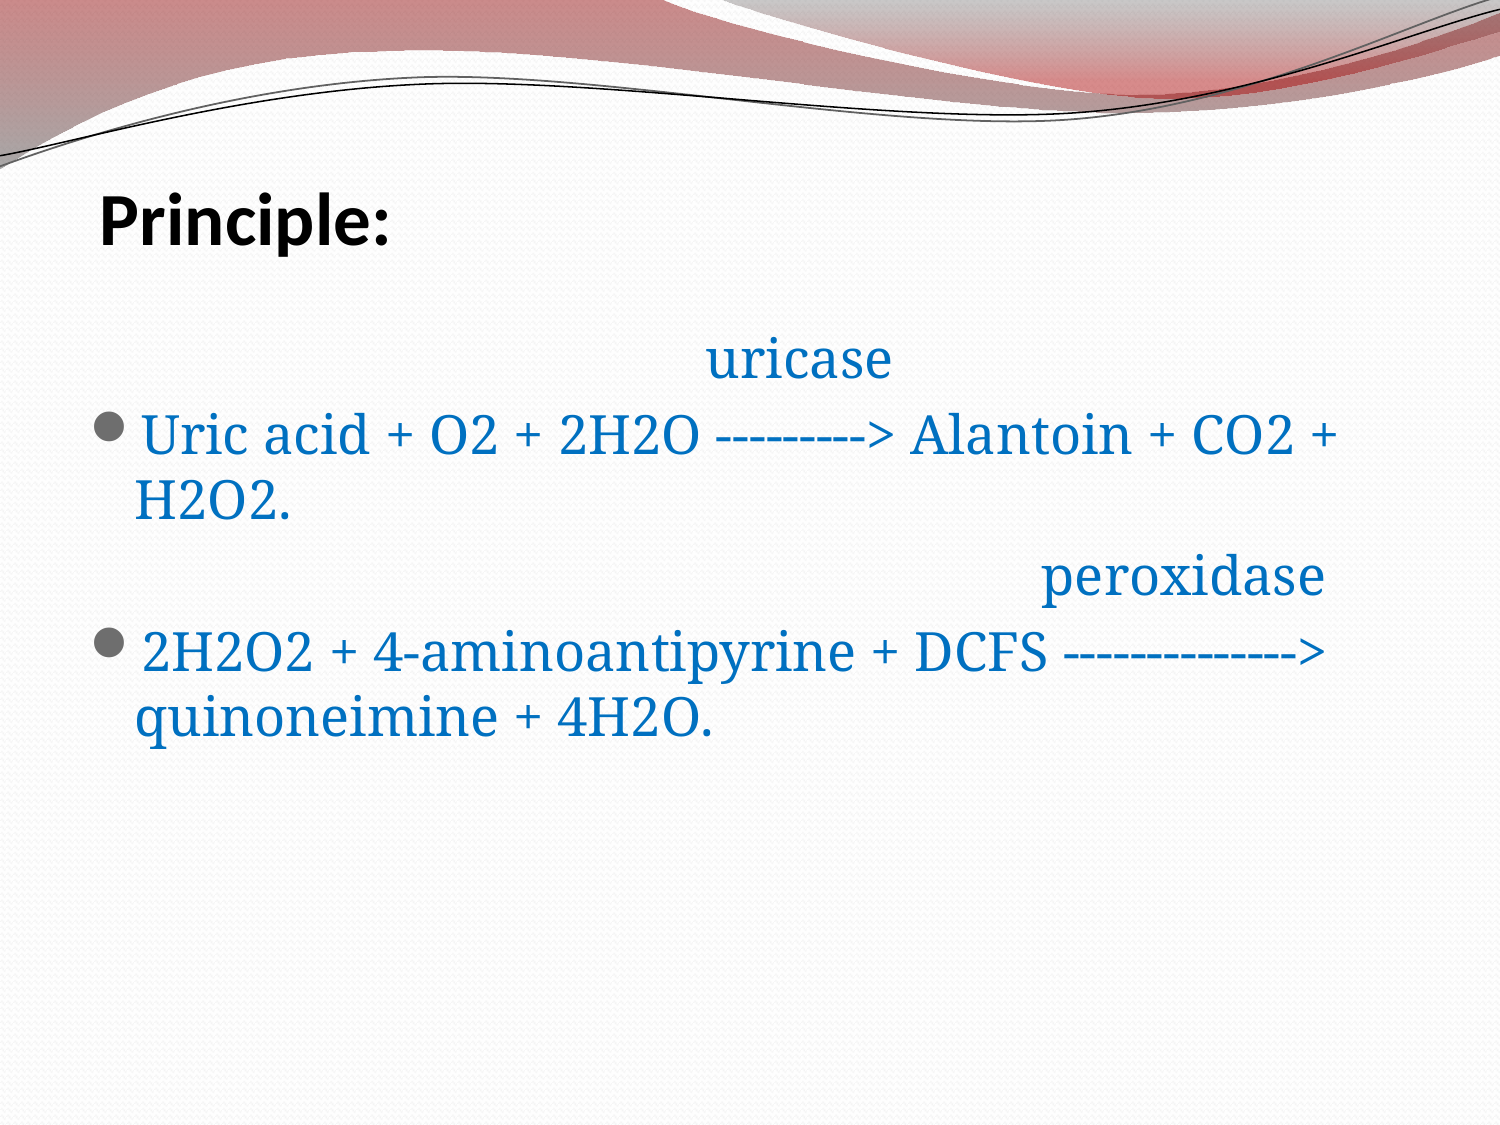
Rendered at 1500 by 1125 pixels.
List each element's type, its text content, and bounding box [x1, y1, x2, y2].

list uricase Uric acid + O2 + 2H2O ---------> Alantoin + CO2 + H2O2. peroxidase 2H2O2 + 4-aminoantipyrine + DCFS --------------> quinoneimine + 4H2O. [75, 317, 1425, 1038]
title Principle: [99, 162, 1450, 350]
